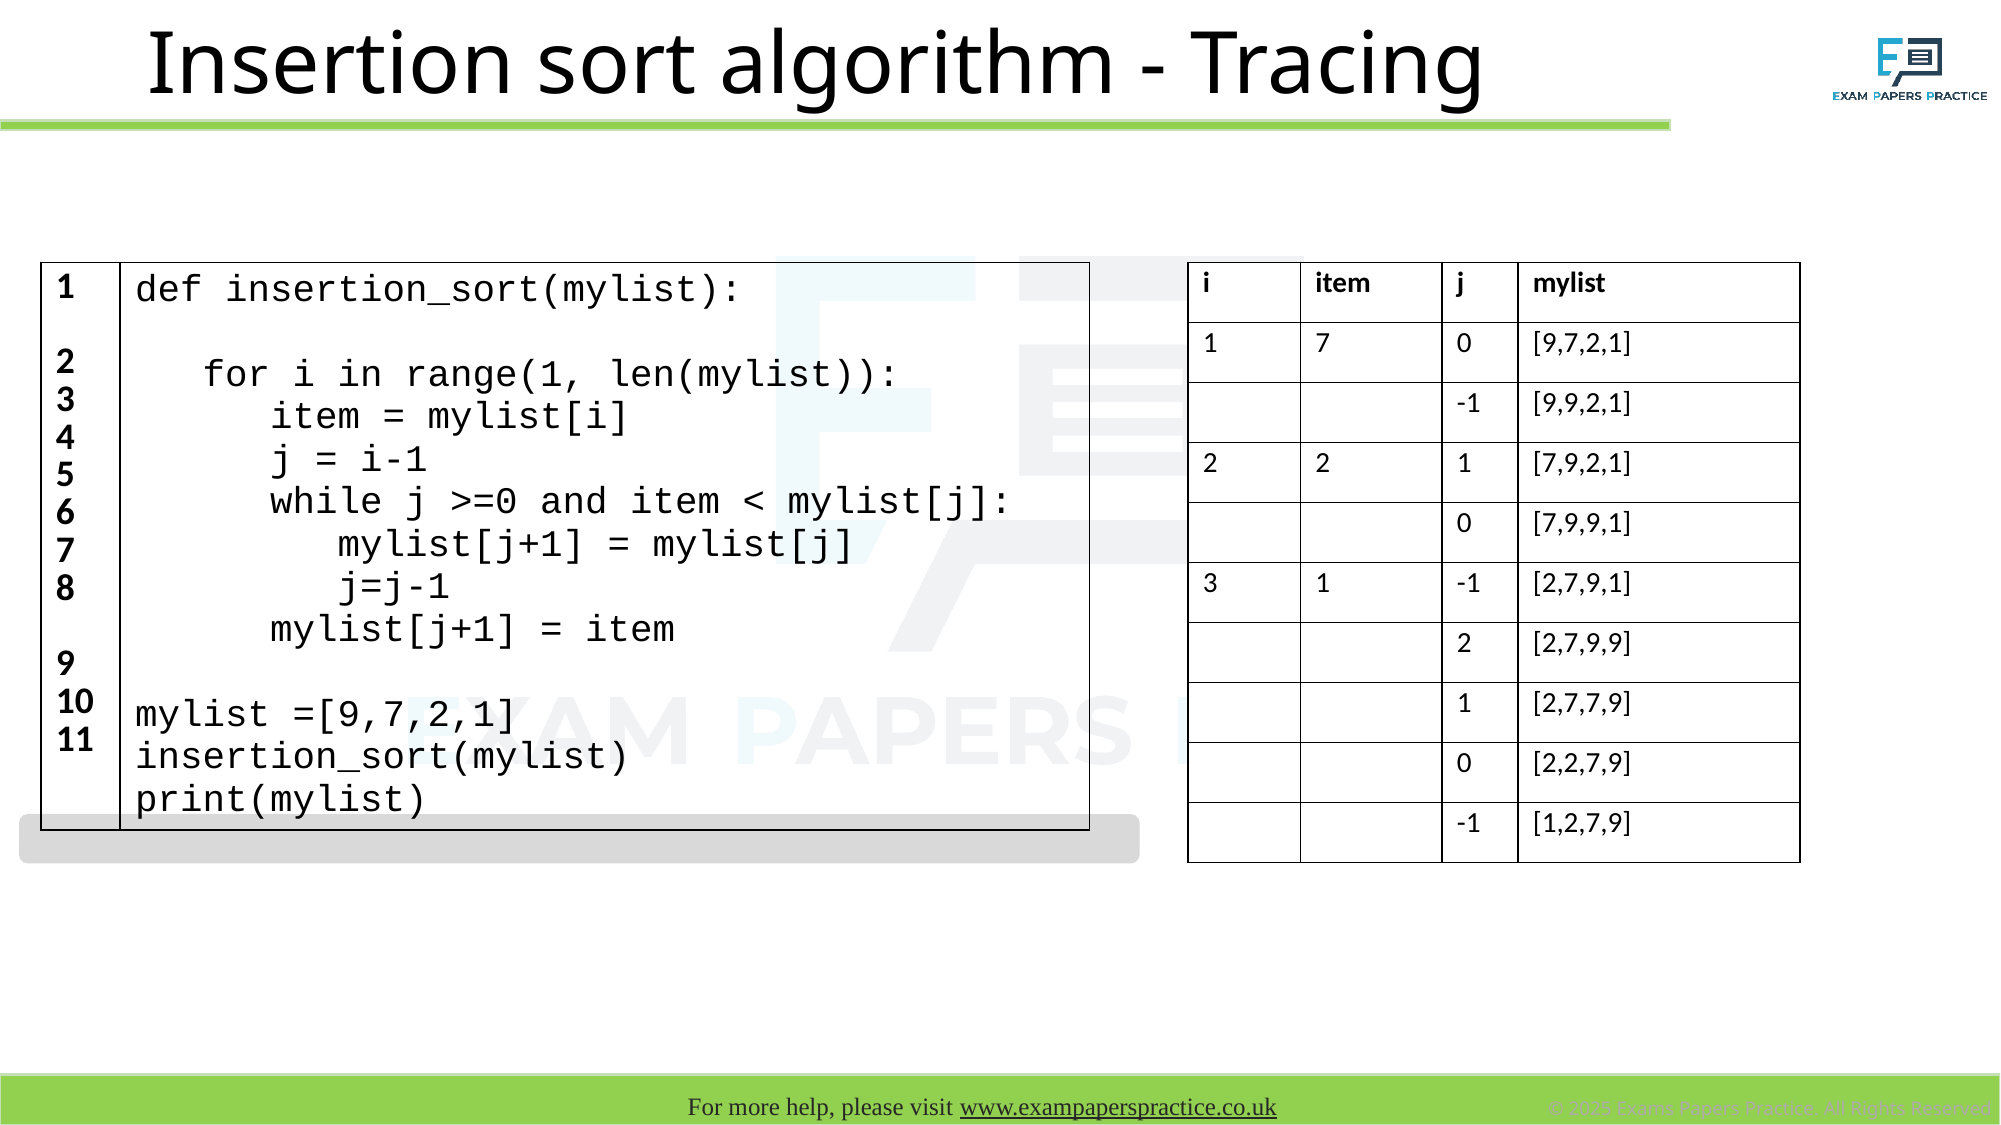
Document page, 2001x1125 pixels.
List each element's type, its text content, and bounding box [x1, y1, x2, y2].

table_cell 2 [1301, 443, 1441, 502]
table_cell [1301, 683, 1441, 742]
table_cell [2,7,9,1] [1519, 563, 1799, 622]
table_cell [1189, 743, 1300, 802]
table_cell [2,7,7,9] [1519, 683, 1799, 742]
table_cell [9,9,2,1] [1519, 383, 1799, 442]
table_cell 2 [1443, 623, 1517, 682]
table_header i [1189, 263, 1300, 322]
table_cell [1301, 803, 1441, 862]
table_cell [1189, 683, 1300, 742]
table_cell [1301, 383, 1441, 442]
table_cell [7,9,9,1] [1519, 503, 1799, 562]
text_box [18, 813, 1140, 864]
table_cell [1301, 743, 1441, 802]
table_cell 0 [1443, 323, 1517, 382]
table_cell 2 [1189, 443, 1300, 502]
table_header j [1443, 263, 1517, 322]
table_cell 1 [1301, 563, 1441, 622]
table_cell -1 [1443, 803, 1517, 862]
table_cell -1 [1443, 563, 1517, 622]
table_cell [1189, 803, 1300, 862]
table_cell 0 [1443, 503, 1517, 562]
table_header mylist [1519, 263, 1799, 322]
table_header def insertion_sort(mylist): for i in range(1, len(mylist)): item = mylist[i] j = i-1 while j >=0 and item < mylist[j]: mylist[j+1] = mylist[j] j=j-1 mylist[j+1] = item mylist =[9,7,2,1] insertion_sort(mylist) print(mylist) [121, 263, 1089, 829]
table_header item [1301, 263, 1441, 322]
table_cell 0 [1443, 743, 1517, 802]
table_cell [1301, 623, 1441, 682]
title Insertion sort algorithm - Tracing [132, 11, 1858, 121]
table_cell [2,2,7,9] [1519, 743, 1799, 802]
table_cell 3 [1189, 563, 1300, 622]
table_cell [1189, 623, 1300, 682]
table_cell [1,2,7,9] [1519, 803, 1799, 862]
table_cell [1189, 383, 1300, 442]
table_cell [7,9,2,1] [1519, 443, 1799, 502]
table_cell 1 [1189, 323, 1300, 382]
table_cell 1 [1443, 683, 1517, 742]
table_cell [1301, 503, 1441, 562]
table_cell [9,7,2,1] [1519, 323, 1799, 382]
table_cell 7 [1301, 323, 1441, 382]
table_header 1 2 3 4 5 6 7 8 9 10 11 [42, 263, 119, 829]
table_cell -1 [1443, 383, 1517, 442]
table_cell 1 [1443, 443, 1517, 502]
table_cell [2,7,9,9] [1519, 623, 1799, 682]
table_cell [1189, 503, 1300, 562]
